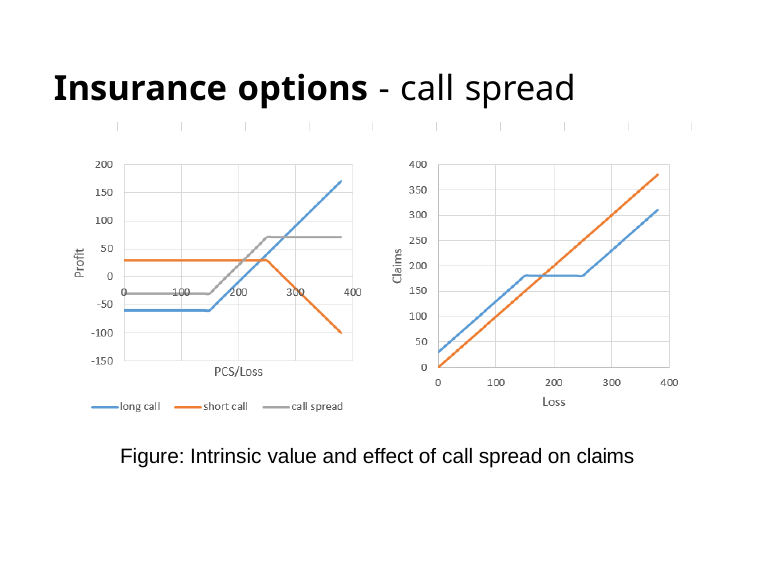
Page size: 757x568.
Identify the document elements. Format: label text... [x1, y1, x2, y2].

title Insurance options - call spread [51, 36, 705, 134]
picture [73, 122, 692, 412]
text_box Figure: Intrinsic value and effect of call spread on claims [117, 440, 639, 468]
